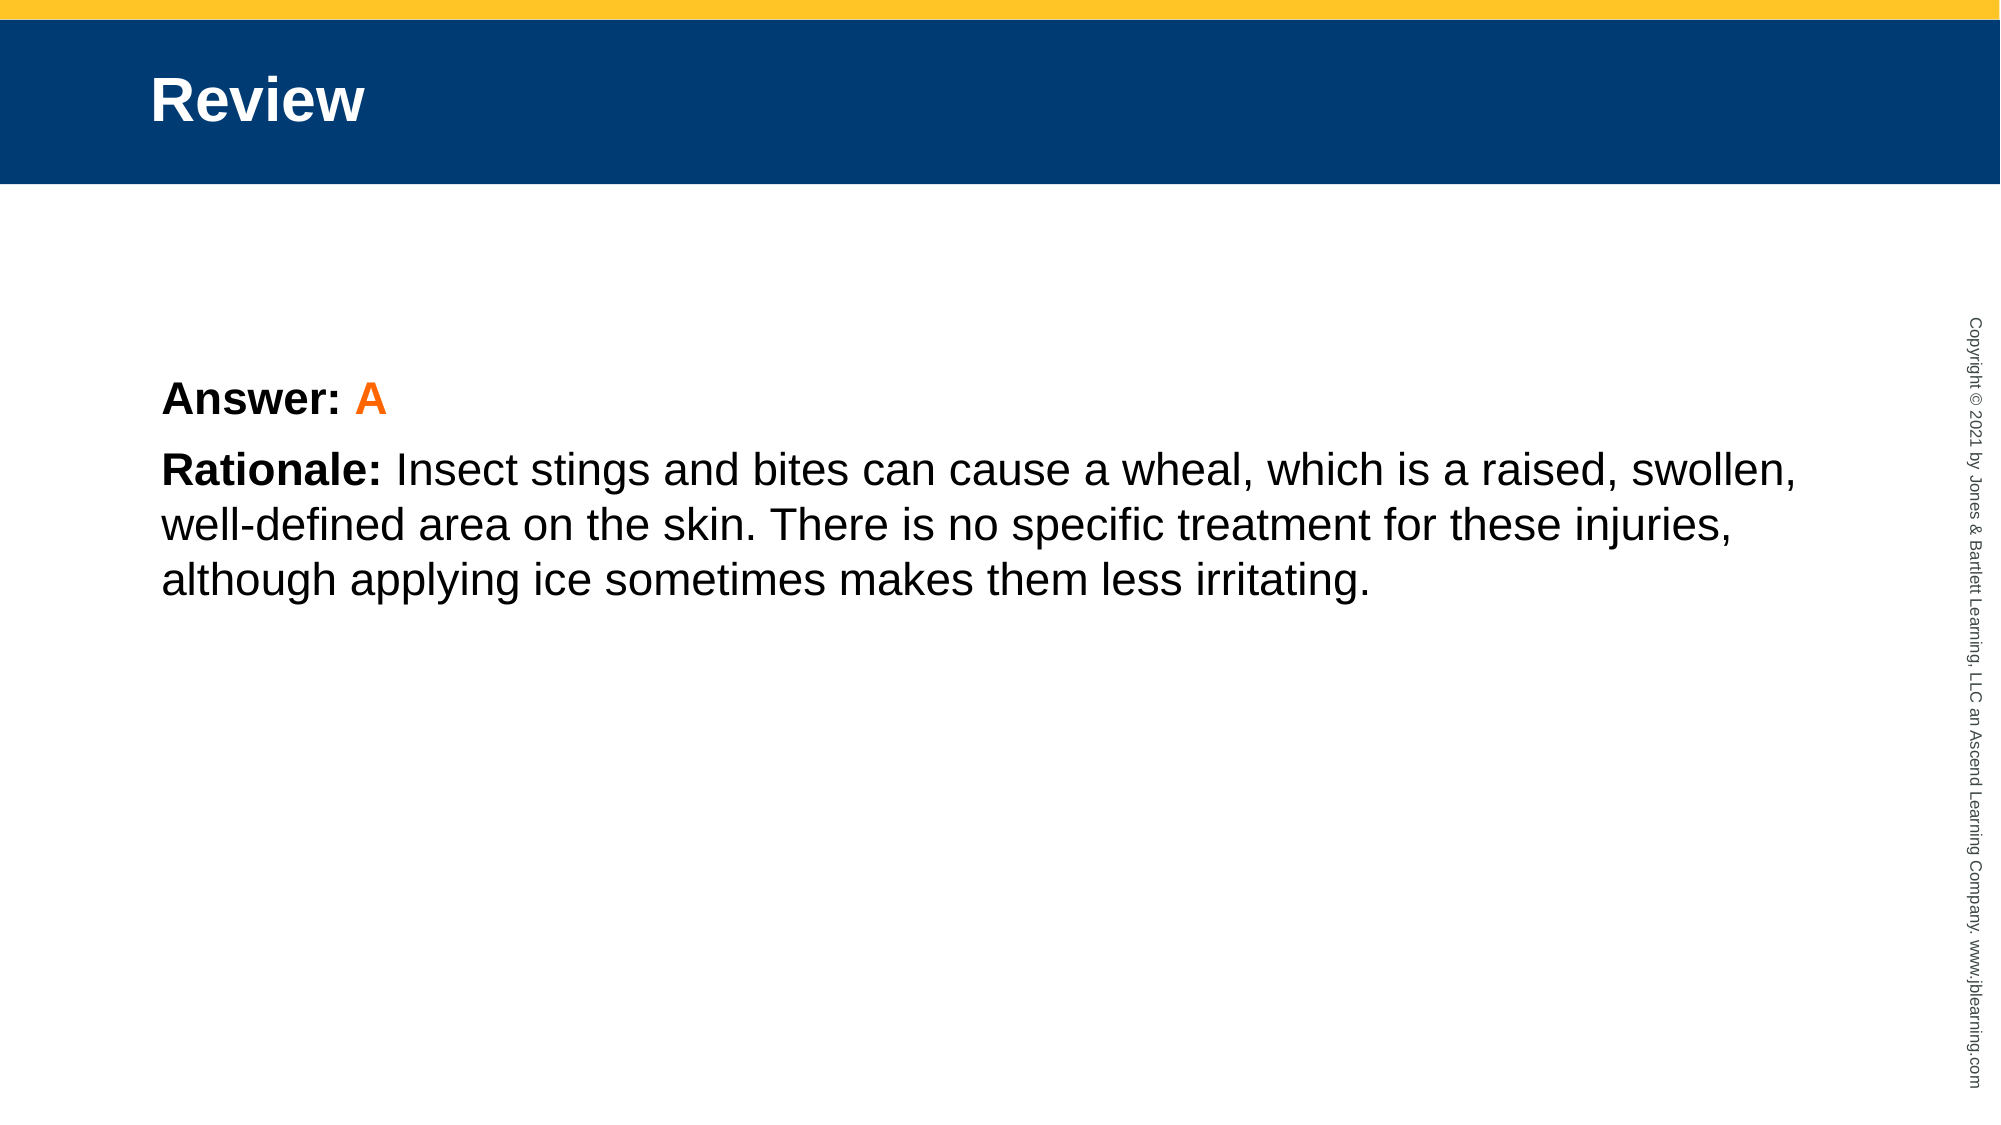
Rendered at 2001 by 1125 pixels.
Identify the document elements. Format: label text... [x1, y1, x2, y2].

title Review [0, 19, 2000, 185]
list Answer: A Rationale: Insect stings and bites can cause a wheal, which is a raised, swollen, well-defined area on the skin. There is no specific treatment for these injuries, although applying ice sometimes makes them less irritating. [146, 361, 1859, 1016]
